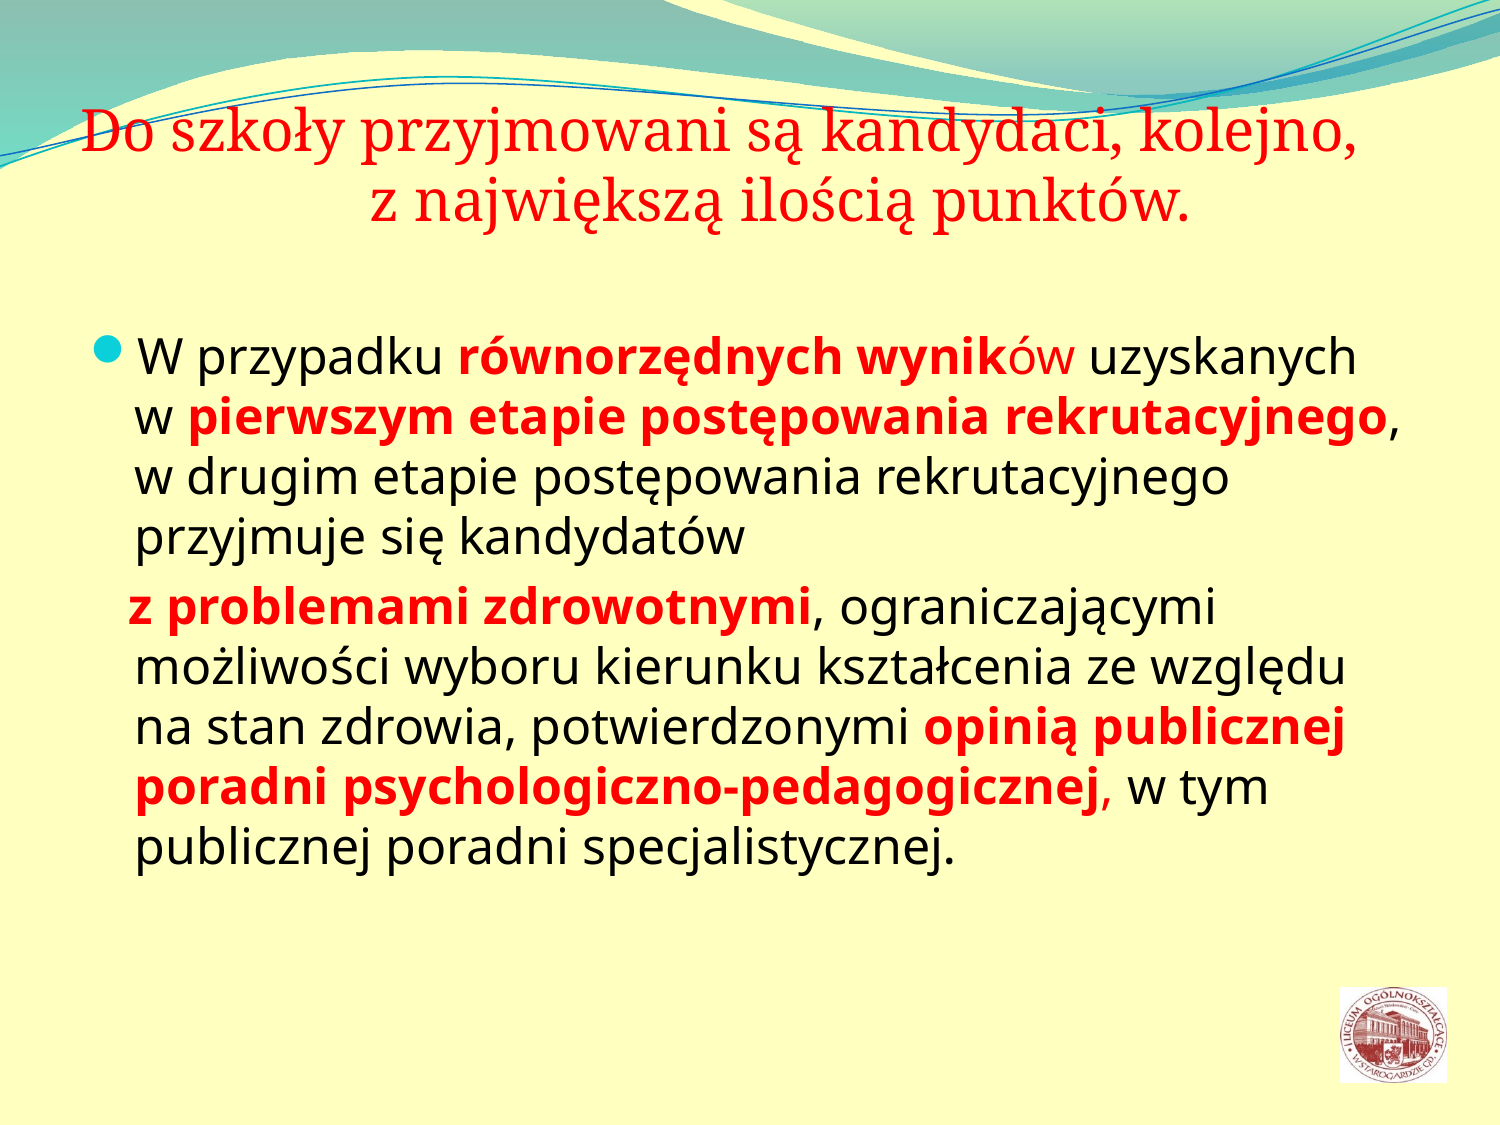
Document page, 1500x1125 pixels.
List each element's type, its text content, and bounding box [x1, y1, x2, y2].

picture [1340, 987, 1448, 1083]
list W przypadku równorzędnych wyników uzyskanych w pierwszym etapie postępowania rekrutacyjnego, w drugim etapie postępowania rekrutacyjnego przyjmuje się kandydatów z problemami zdrowotnymi, ograniczającymi możliwości wyboru kierunku kształcenia ze względu na stan zdrowia, potwierdzonymi opinią publicznej poradni psychologiczno-pedagogicznej, w tym publicznej poradni specjalistycznej. [75, 317, 1425, 1038]
title Do szkoły przyjmowani są kandydaci, kolejno, z największą ilością punktów. [75, 115, 1425, 303]
